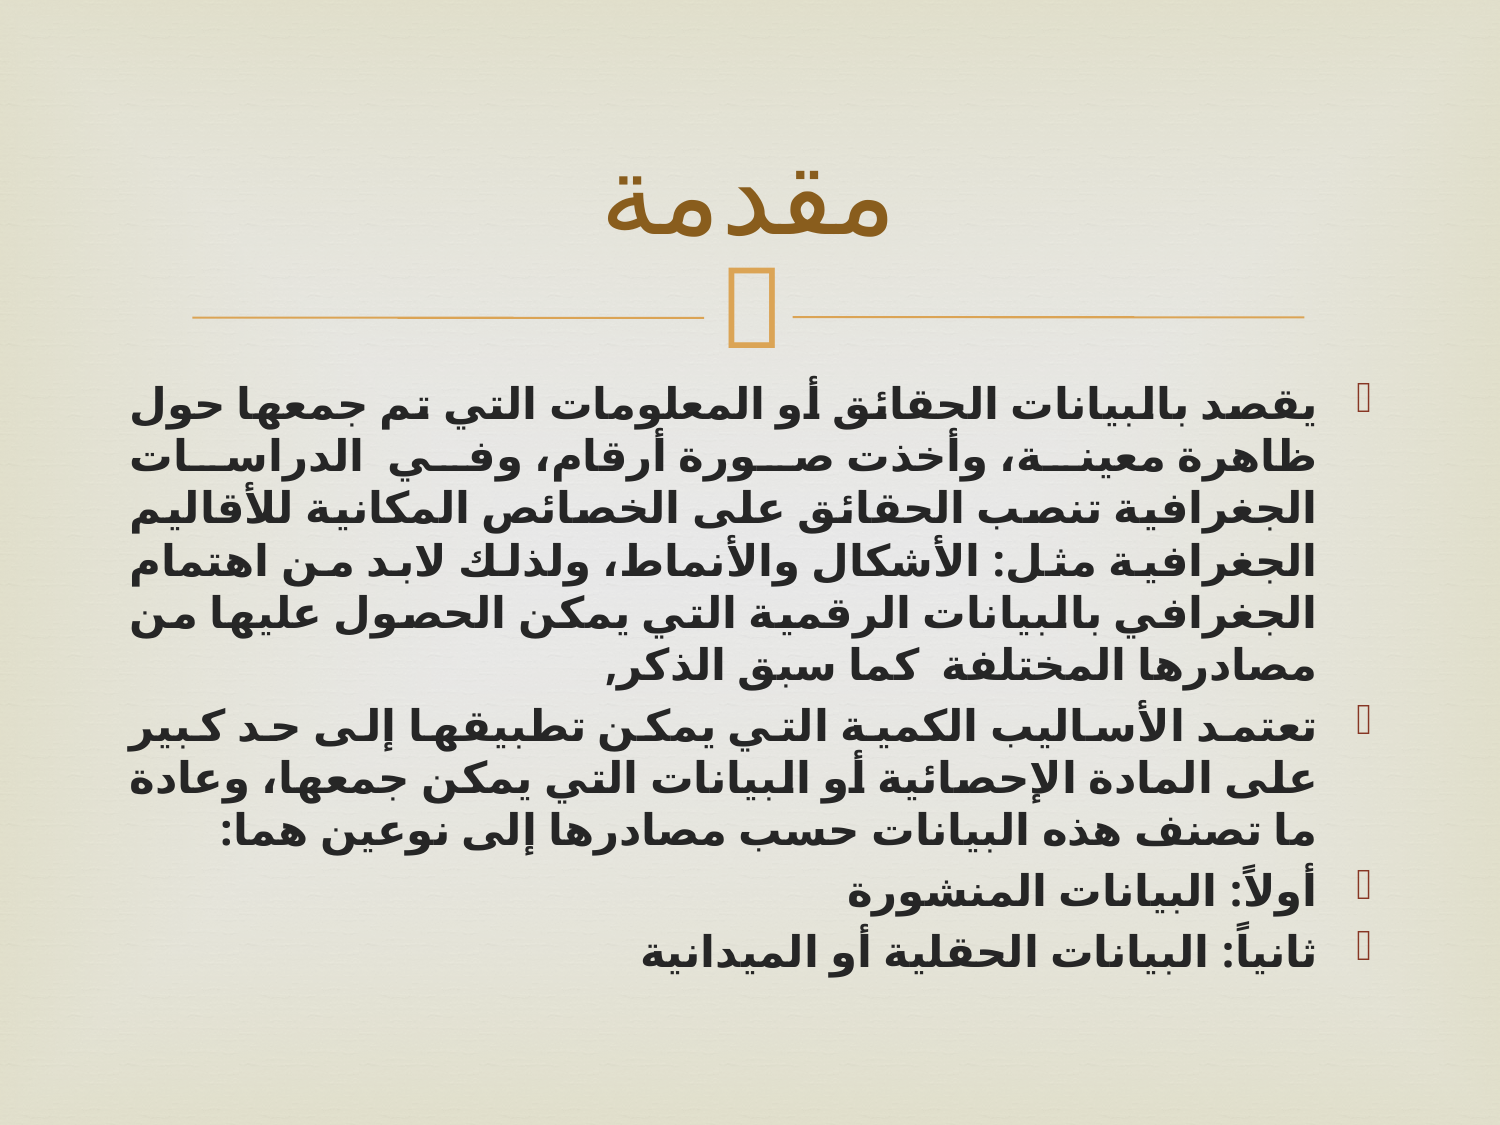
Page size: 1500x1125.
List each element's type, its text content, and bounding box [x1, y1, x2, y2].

title مقدمة [112, 112, 1386, 267]
list يقصد بالبيانات الحقائق أو المعلومات التي تم جمعها حول ظاهرة معينة، وأخذت صورة أرقام، وفي الدراسات الجغرافية تنصب الحقائق على الخصائص المكانية للأقاليم الجغرافية مثل: الأشكال والأنماط، ولذلك لابد من اهتمام الجغرافي بالبيانات الرقمية التي يمكن الحصول عليها من مصادرها المختلفة كما سبق الذكر, تعتمد الأساليب الكمية التي يمكن تطبيقها إلى حد كبير على المادة الإحصائية أو البيانات التي يمكن جمعها، وعادة ما تصنف هذه البيانات حسب مصادرها إلى نوعين هما: أولاً: البيانات المنشورة ثانياً: البيانات الحقلية أو الميدانية [114, 368, 1386, 1005]
